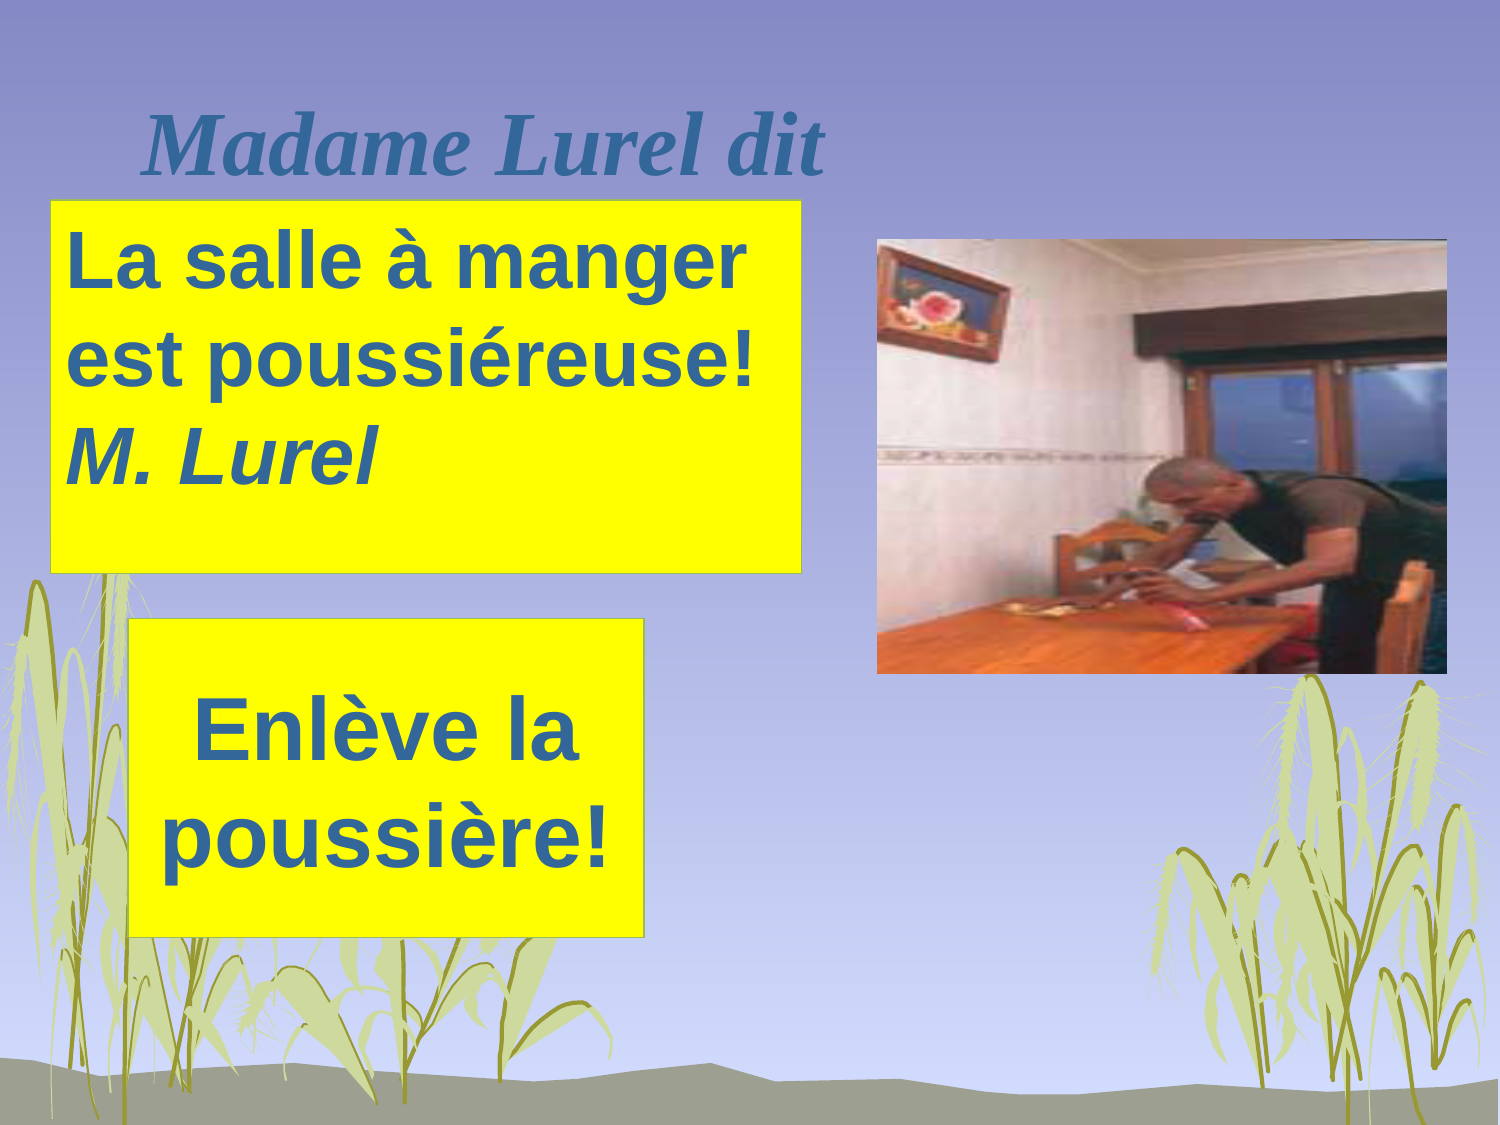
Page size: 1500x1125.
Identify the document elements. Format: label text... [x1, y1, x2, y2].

picture [877, 239, 1447, 674]
subtitle Enlève la poussière! [127, 618, 645, 938]
text_box La salle à manger est poussiéreuse! M. Lurel [50, 199, 802, 574]
title Madame Lurel dit [126, 37, 1371, 241]
